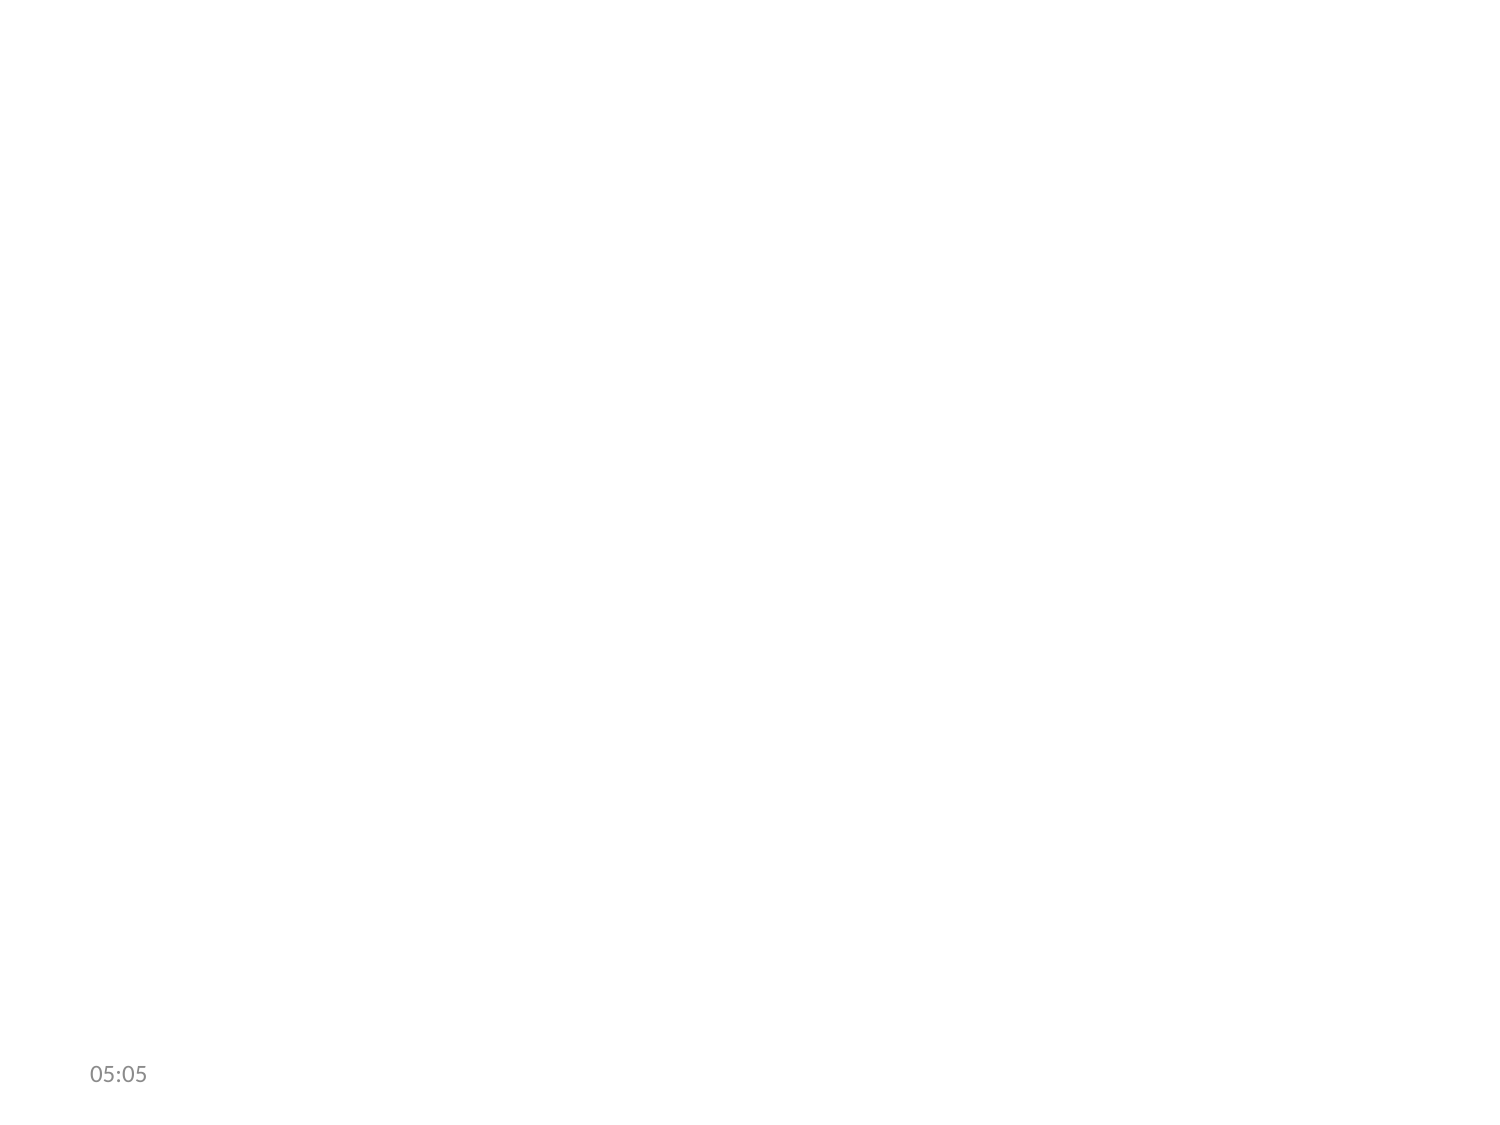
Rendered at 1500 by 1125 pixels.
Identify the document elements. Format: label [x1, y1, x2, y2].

slide_number [75, 1042, 425, 1103]
